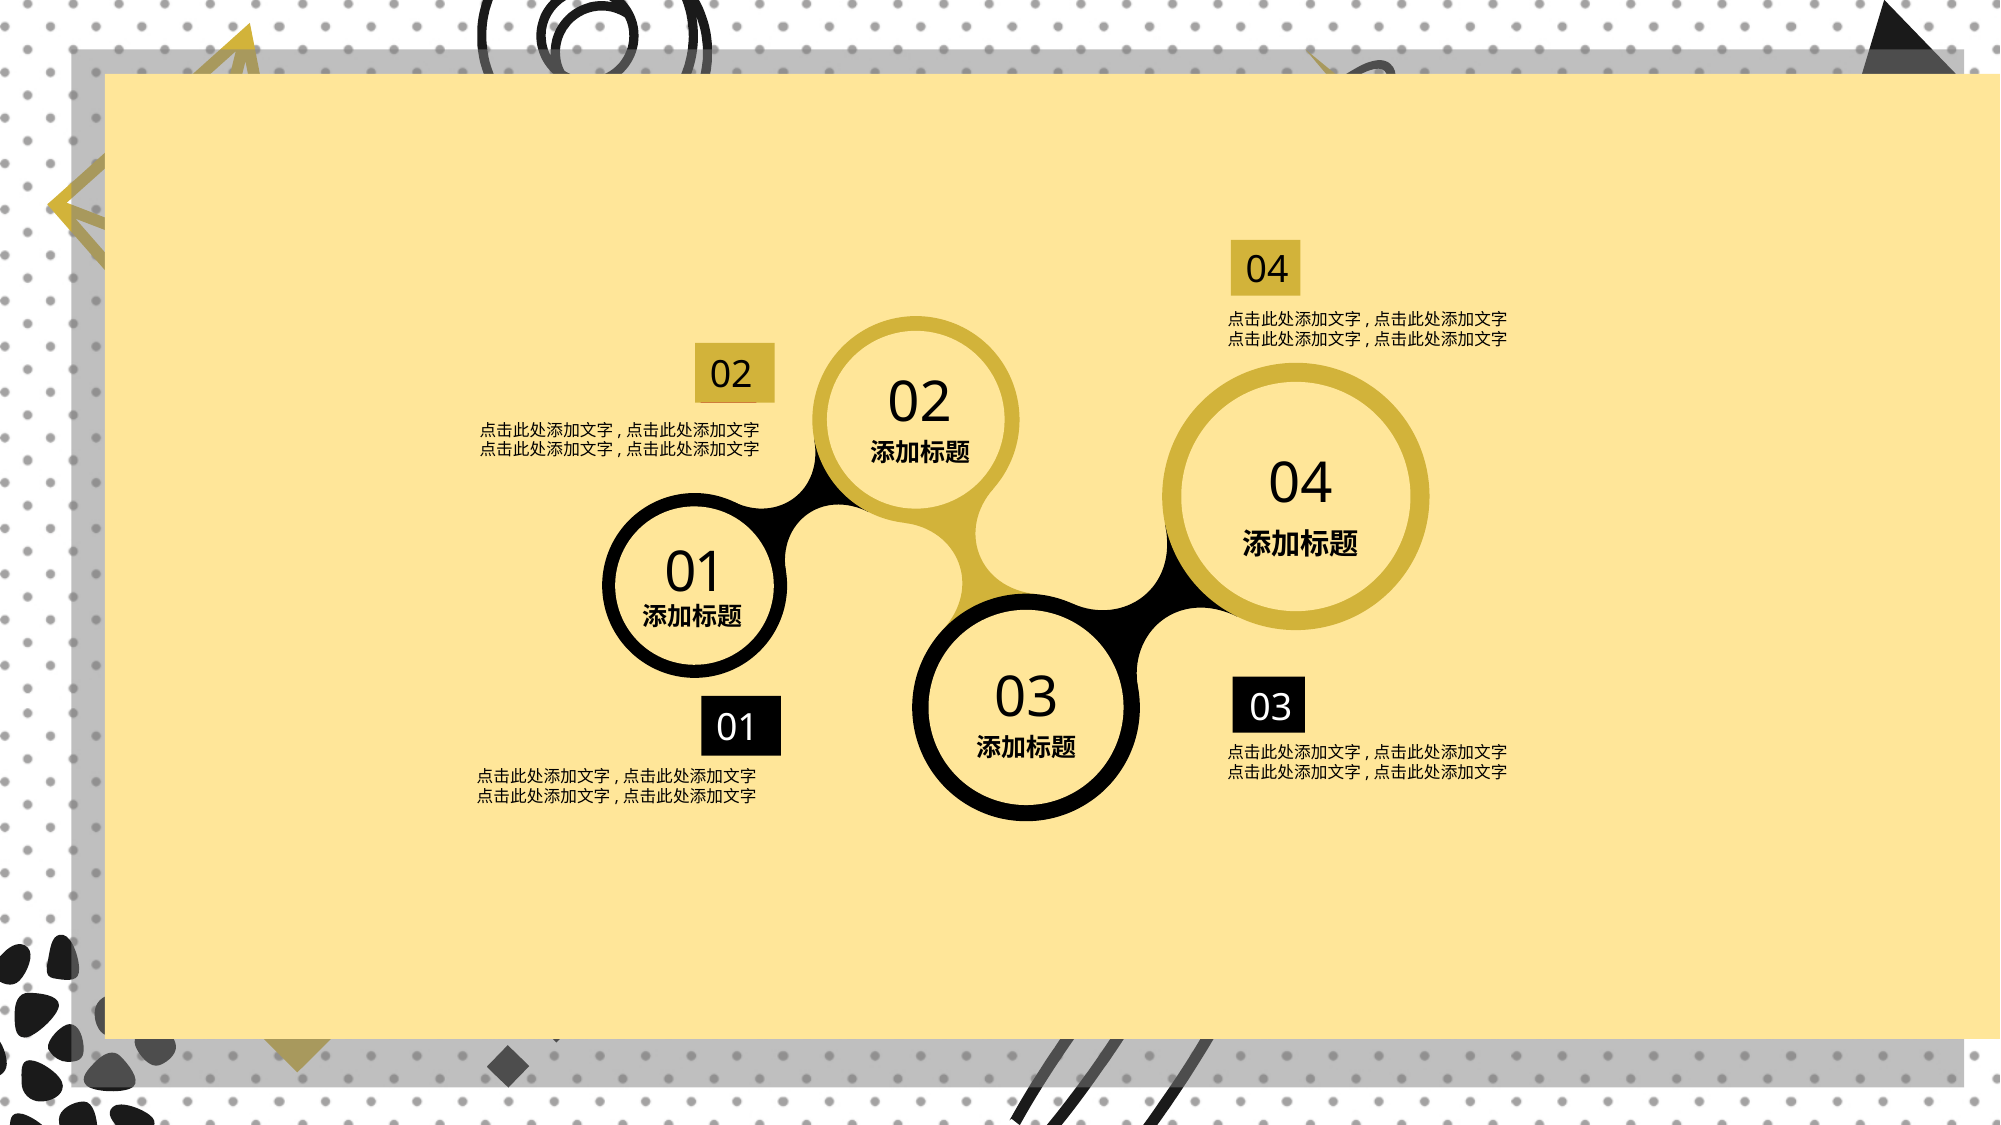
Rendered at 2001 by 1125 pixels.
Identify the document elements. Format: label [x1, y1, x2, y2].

text_box [812, 316, 1044, 636]
text_box [1212, 237, 1618, 358]
text_box [1162, 362, 1430, 631]
text_box [960, 652, 1092, 770]
text_box [602, 437, 869, 678]
text_box [627, 527, 759, 639]
text_box [386, 343, 775, 496]
text_box [1212, 675, 1618, 791]
text_box [912, 524, 1237, 822]
text_box [358, 695, 782, 815]
text_box [846, 358, 995, 475]
text_box [1226, 438, 1375, 569]
